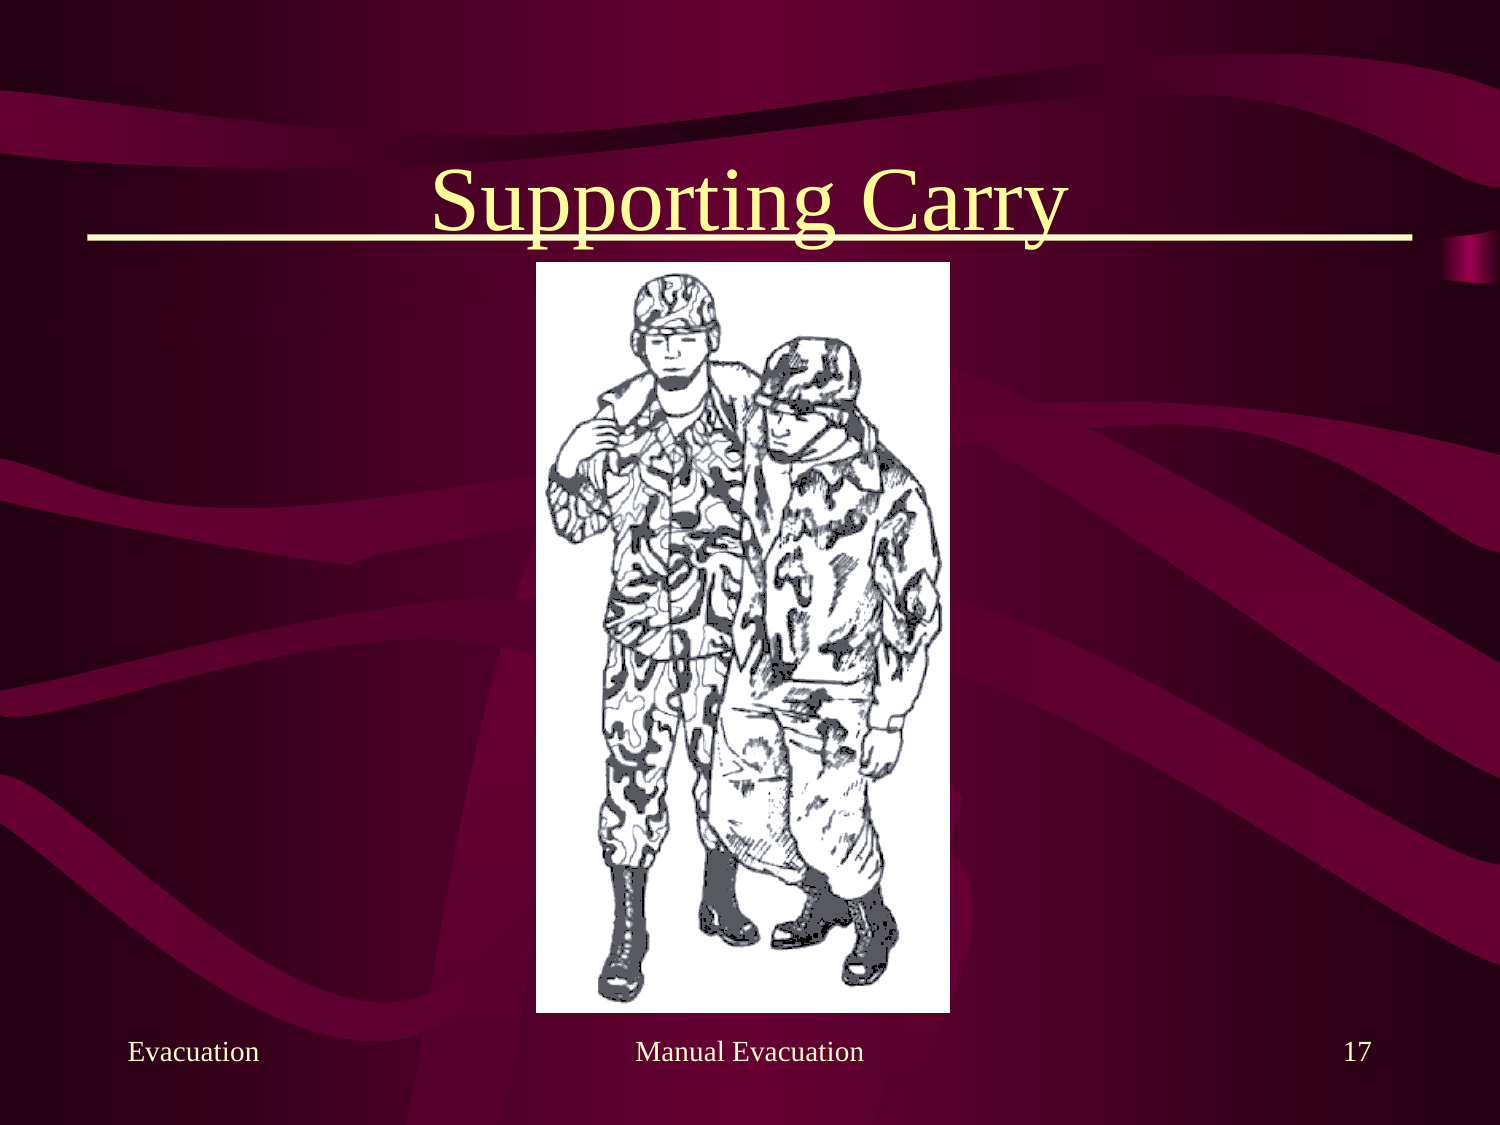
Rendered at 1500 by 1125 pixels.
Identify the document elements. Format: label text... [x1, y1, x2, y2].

picture [536, 262, 950, 1013]
slide_number Evacuation [112, 1025, 425, 1100]
title Supporting Carry [112, 238, 1388, 288]
slide_number 17 [1074, 1025, 1388, 1100]
footer Manual Evacuation [512, 1025, 988, 1100]
title Supporting Carry [112, 99, 1388, 237]
